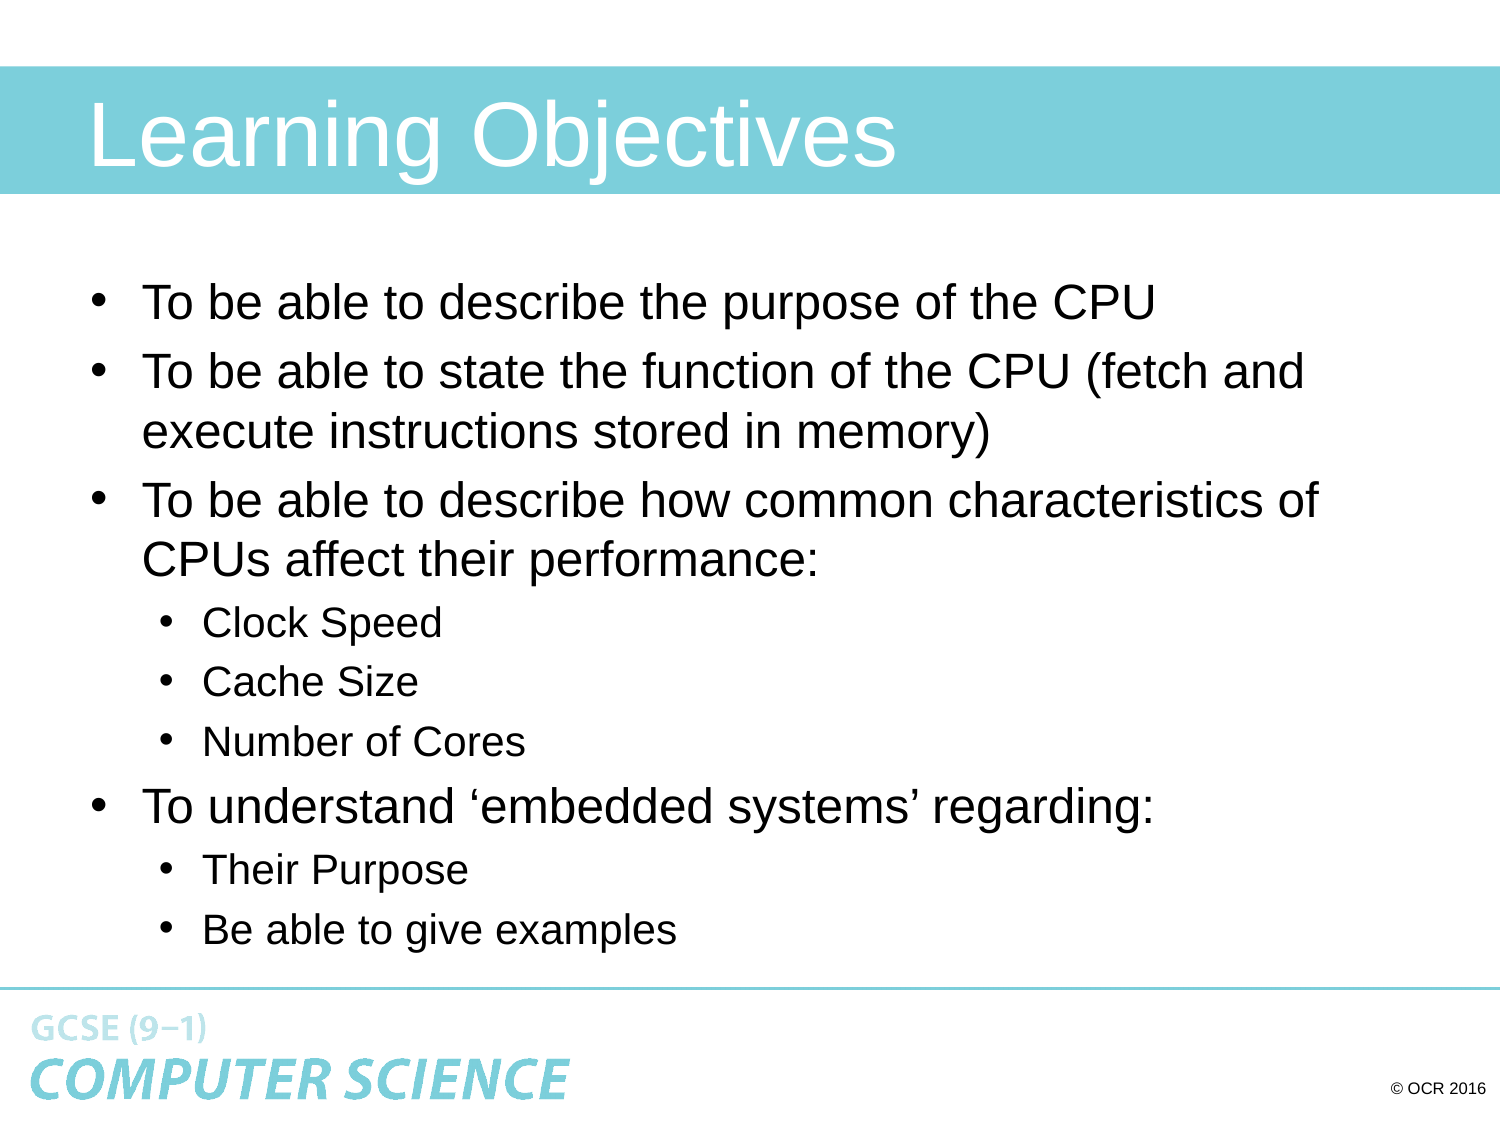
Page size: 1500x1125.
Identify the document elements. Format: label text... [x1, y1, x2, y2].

list To be able to describe the purpose of the CPU To be able to state the function of the CPU (fetch and execute instructions stored in memory) To be able to describe how common characteristics of CPUs affect their performance: Clock Speed Cache Size Number of Cores To understand ‘embedded systems’ regarding: Their Purpose Be able to give examples [75, 262, 1425, 965]
title Learning Objectives [0, 66, 1500, 194]
picture [0, 987, 1500, 1124]
